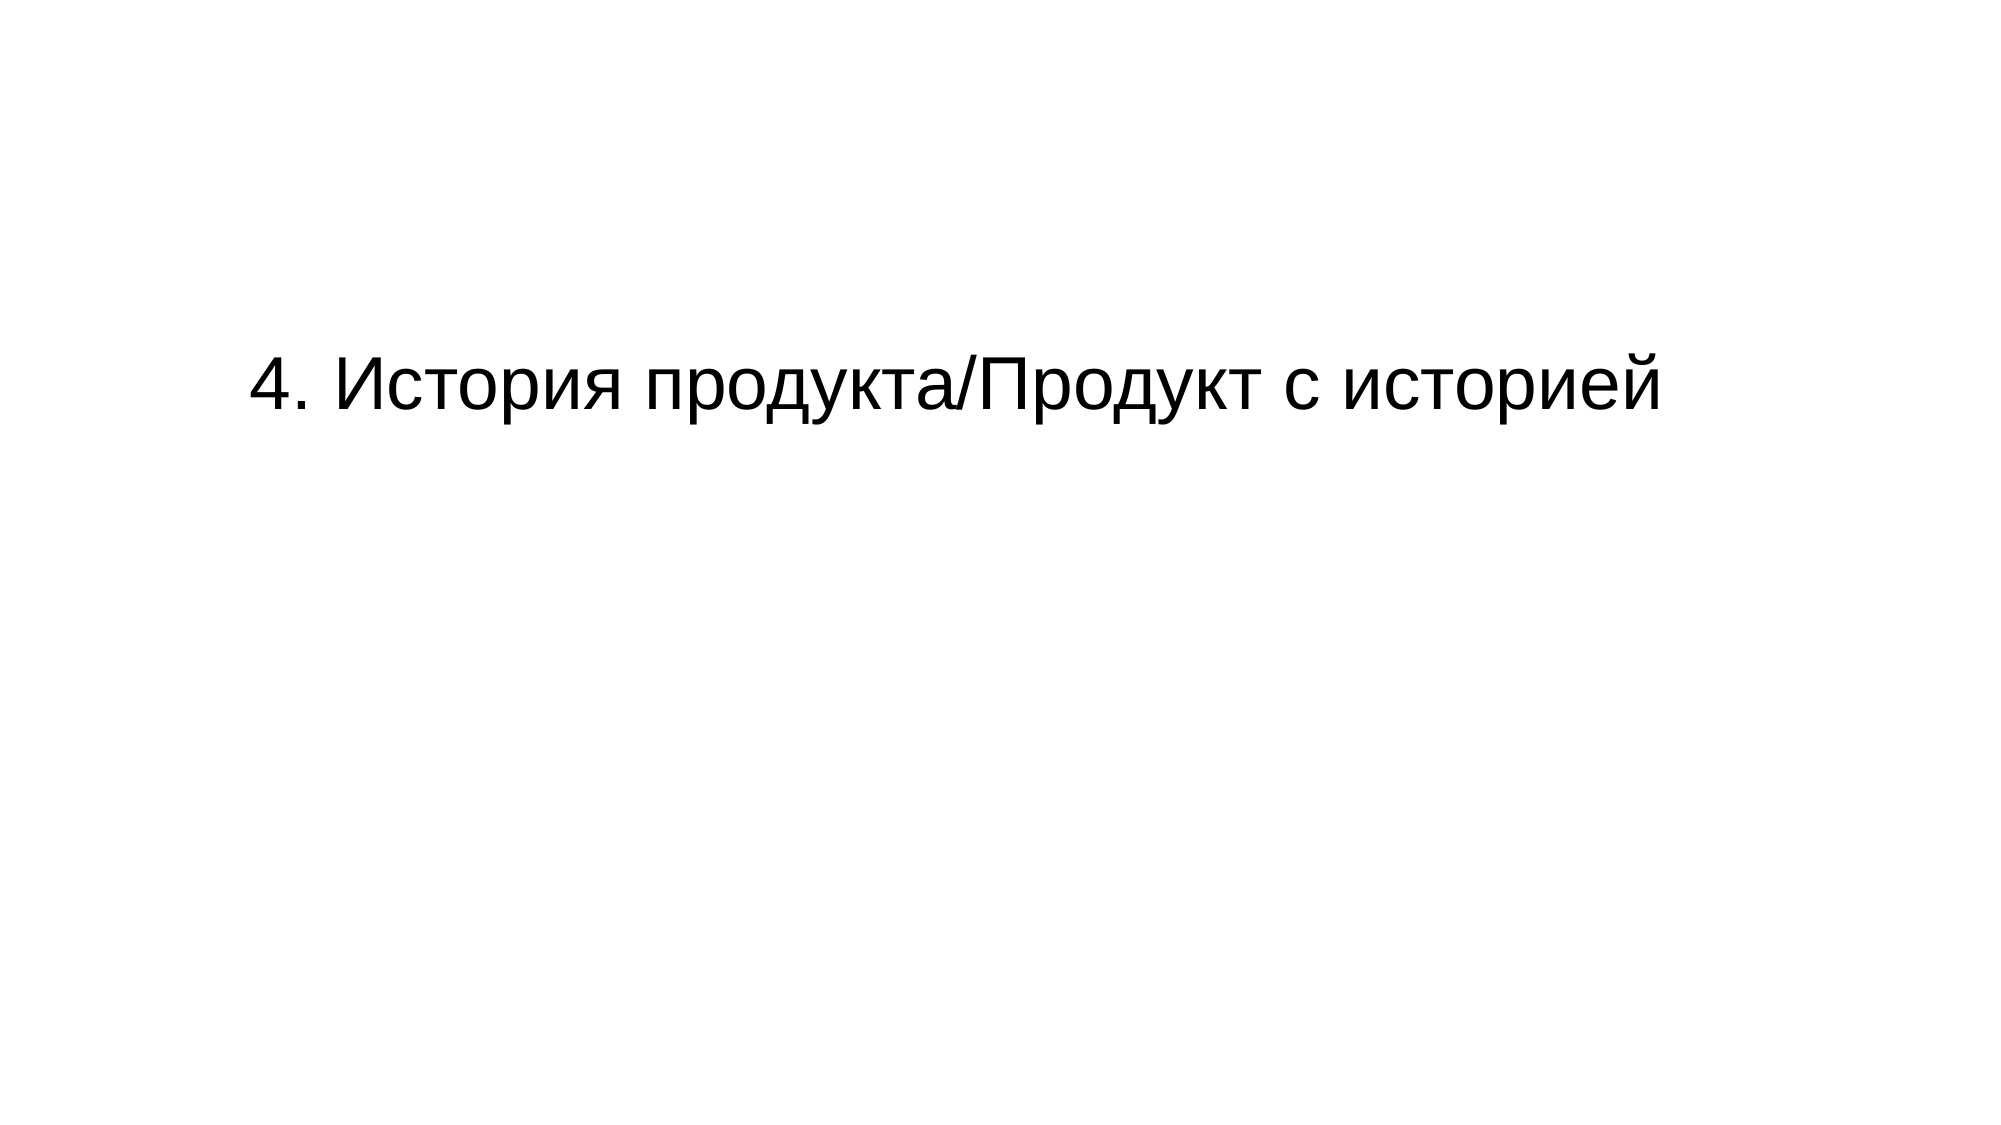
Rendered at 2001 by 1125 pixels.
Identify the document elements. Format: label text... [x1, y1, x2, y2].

title 4. История продукта/Продукт с историей [249, 184, 1750, 576]
